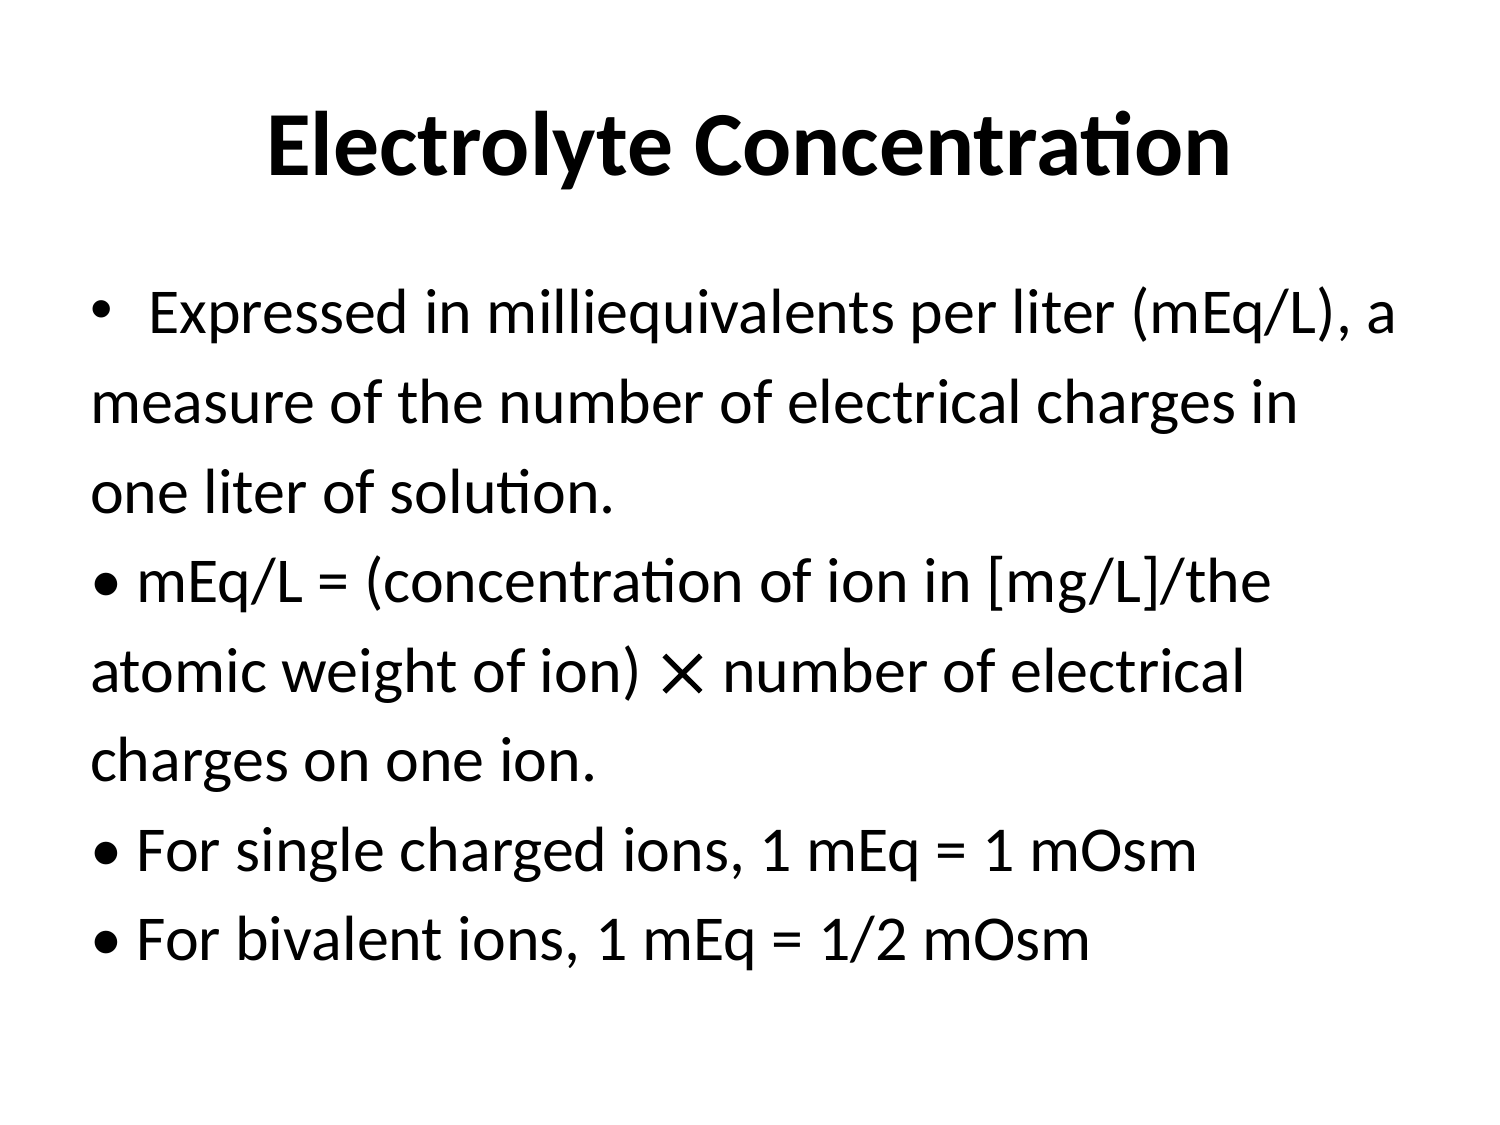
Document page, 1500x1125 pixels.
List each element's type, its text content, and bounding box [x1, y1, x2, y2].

list Expressed in milliequivalents per liter (mEq/L), a measure of the number of electrical charges in one liter of solution. • mEq/L = (concentration of ion in [mg/L]/the atomic weight of ion)  number of electrical charges on one ion. • For single charged ions, 1 mEq = 1 mOsm • For bivalent ions, 1 mEq = 1/2 mOsm [75, 262, 1425, 1005]
title Electrolyte Concentration [75, 45, 1425, 233]
